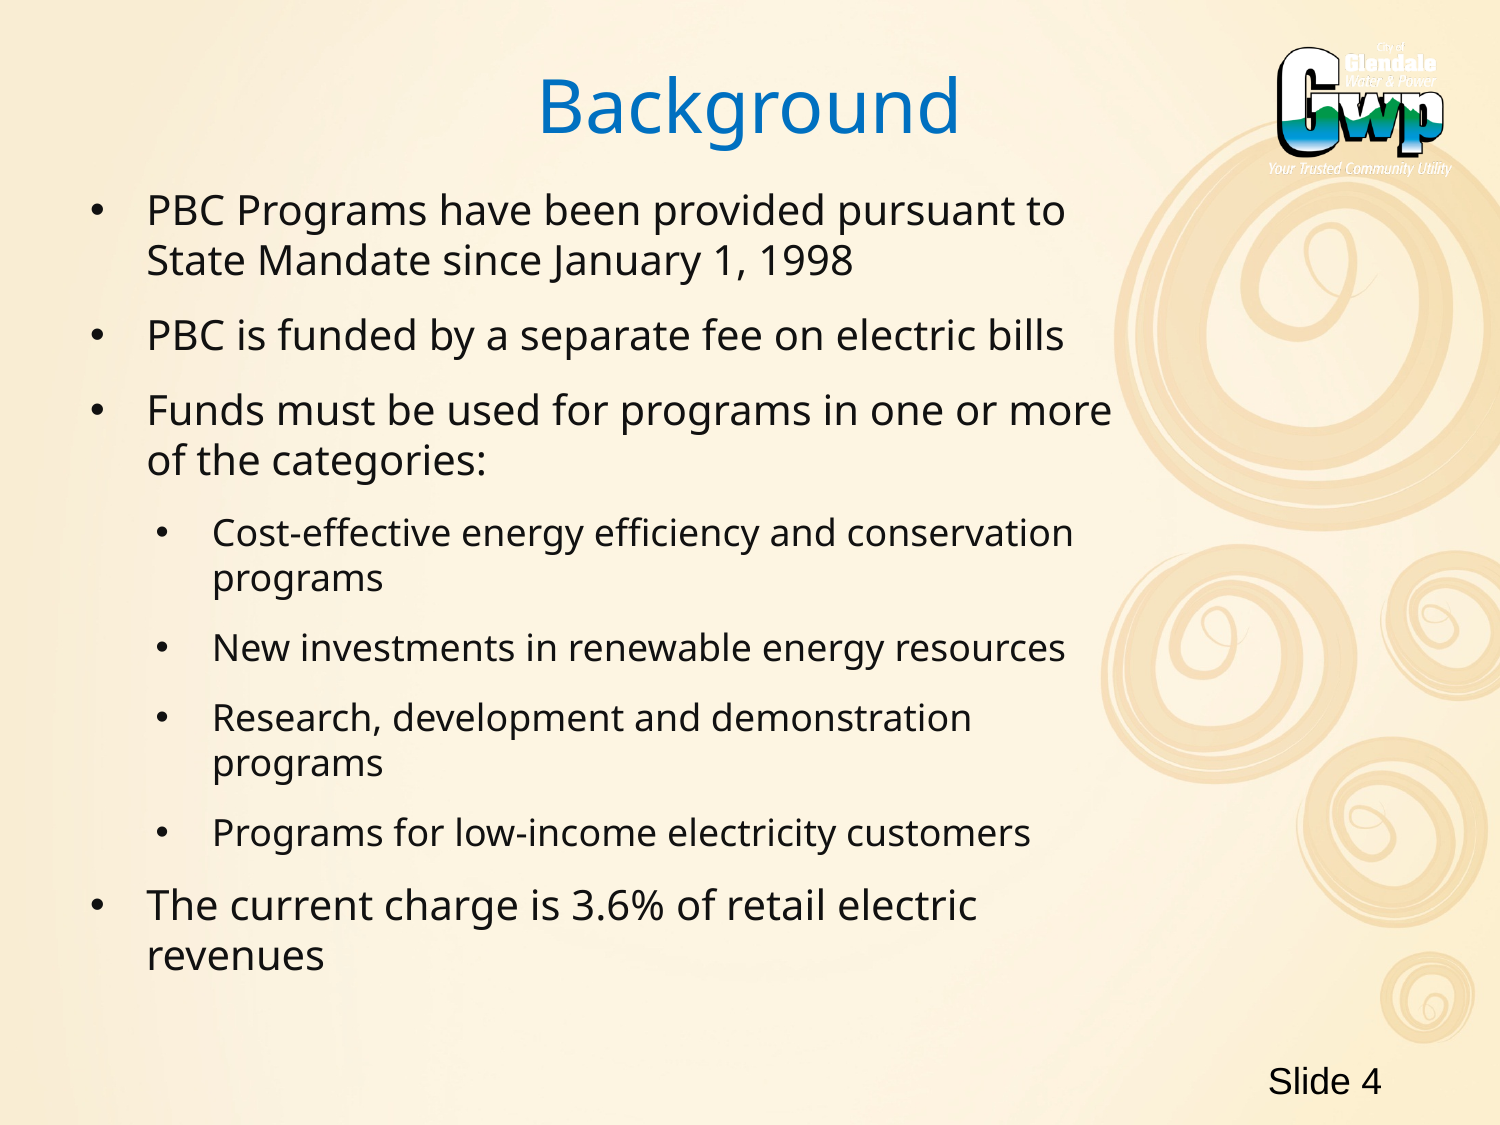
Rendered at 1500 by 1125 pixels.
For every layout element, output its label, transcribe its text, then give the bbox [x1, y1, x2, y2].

title Background [75, 37, 1425, 171]
text_box PBC Programs have been provided pursuant to State Mandate since January 1, 1998 PBC is funded by a separate fee on electric bills Funds must be used for programs in one or more of the categories: Cost-effective energy efficiency and conservation programs New investments in renewable energy resources Research, development and demonstration programs Programs for low-income electricity customers The current charge is 3.6% of retail electric revenues [75, 176, 1163, 1014]
picture [0, 0, 1500, 1125]
text_box Slide 4 [1149, 1049, 1500, 1125]
